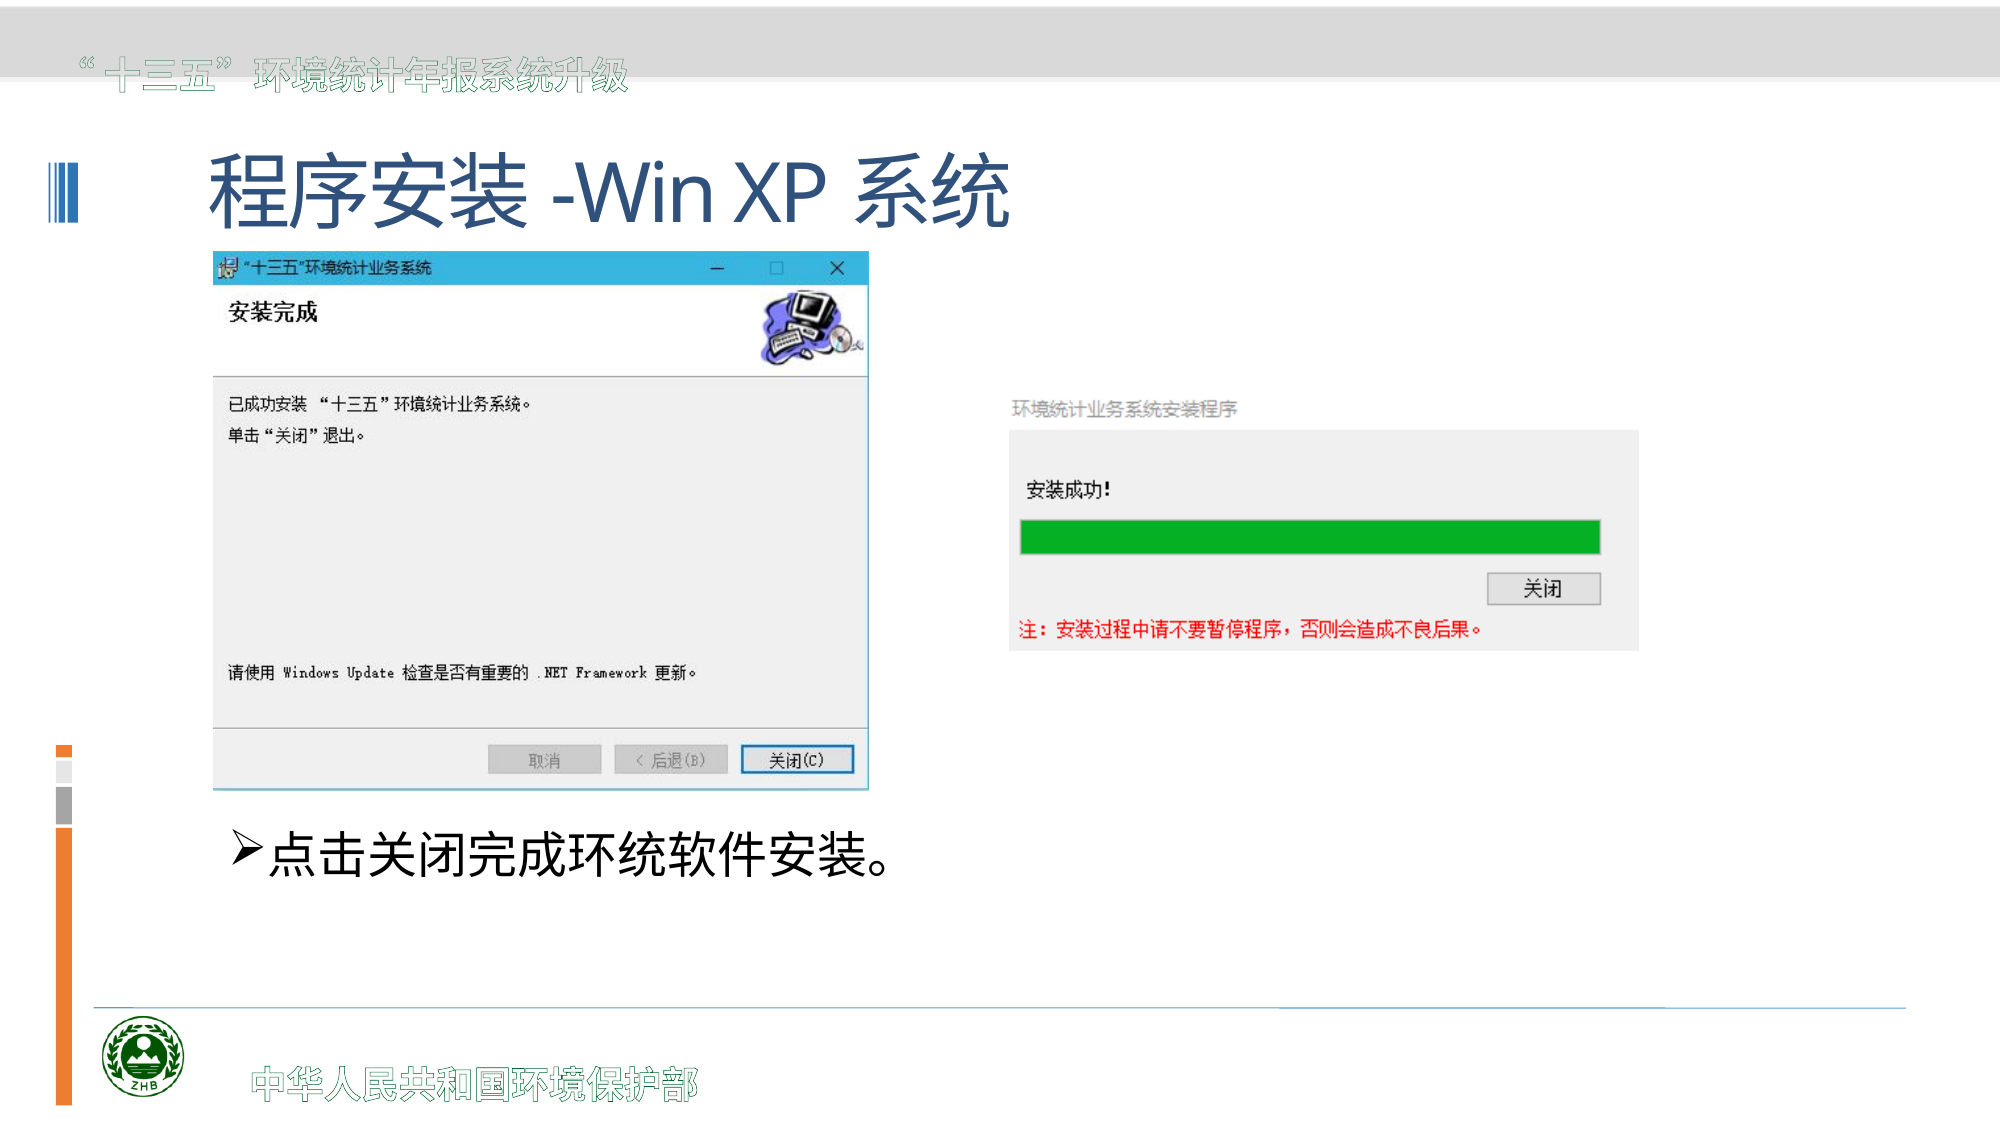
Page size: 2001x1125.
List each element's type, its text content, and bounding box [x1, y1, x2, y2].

picture [1009, 391, 1639, 651]
picture [213, 251, 869, 791]
text_box 程序安装-Win XP系统 [192, 131, 1080, 261]
text_box 点击关闭完成环统软件安装。 [213, 816, 1842, 891]
picture [93, 1007, 188, 1106]
